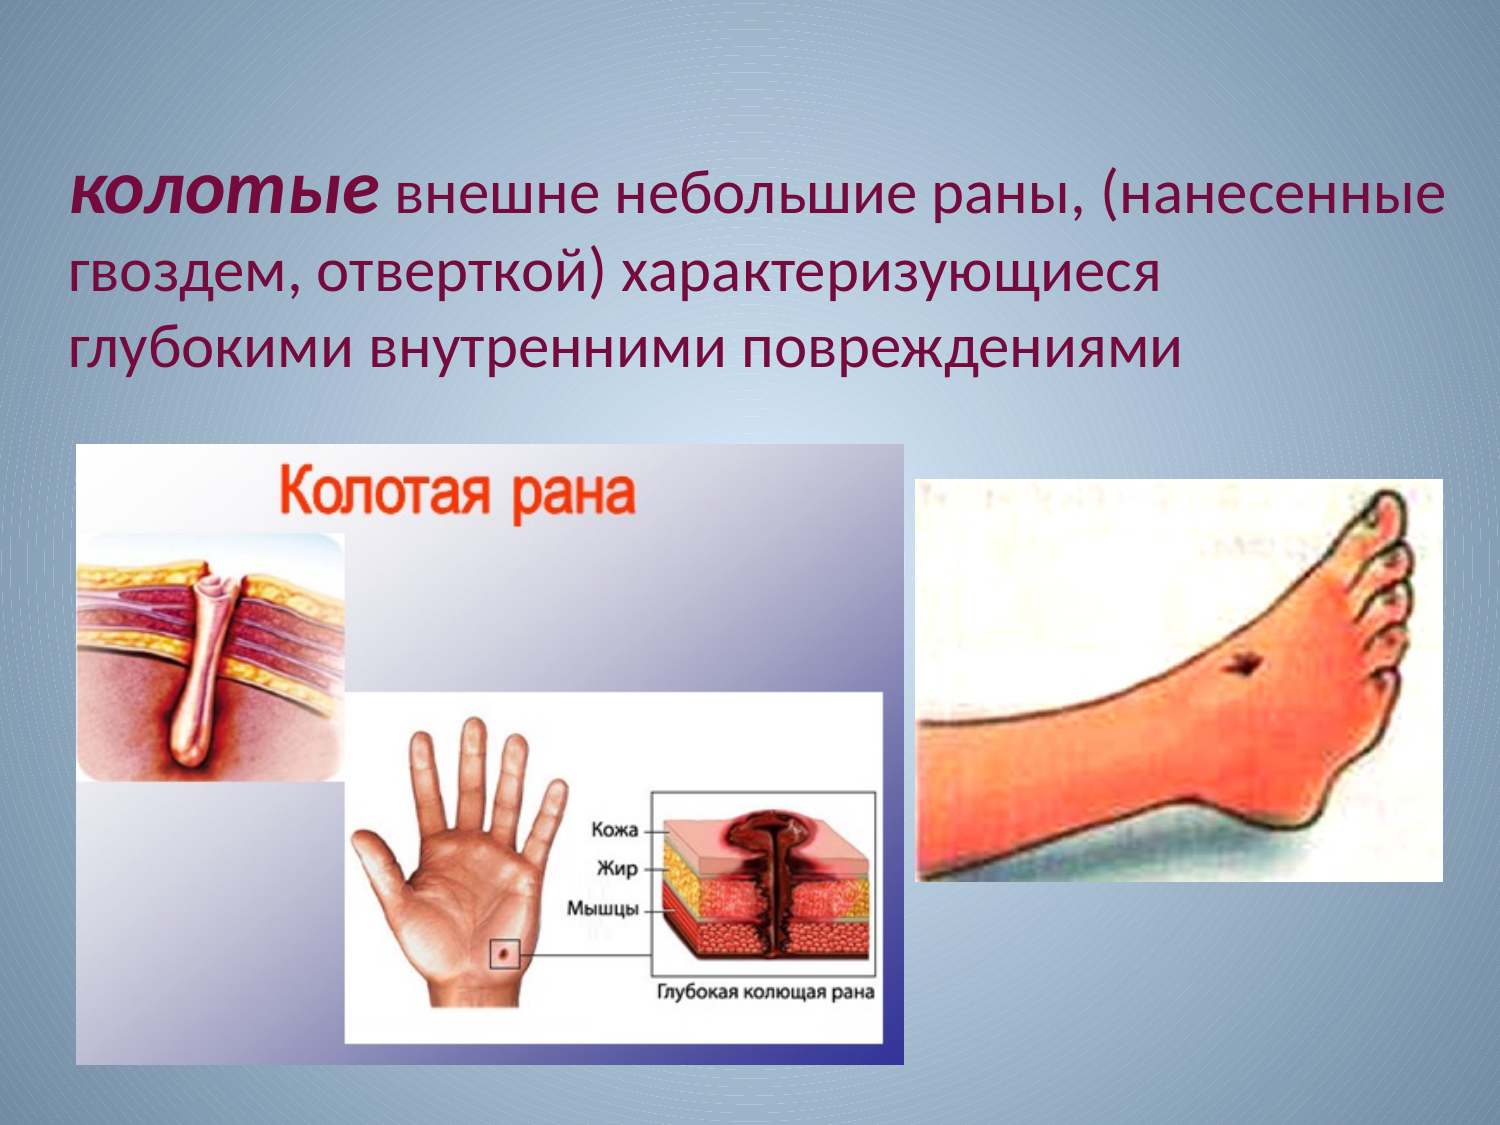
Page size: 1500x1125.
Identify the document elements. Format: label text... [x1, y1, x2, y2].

title колотые внешне небольшие раны, (нанесенные гвоздем, отверткой) характеризующиеся глубокими внутренними повреждениями [53, 90, 1465, 492]
picture [76, 444, 904, 1065]
picture [915, 479, 1443, 882]
